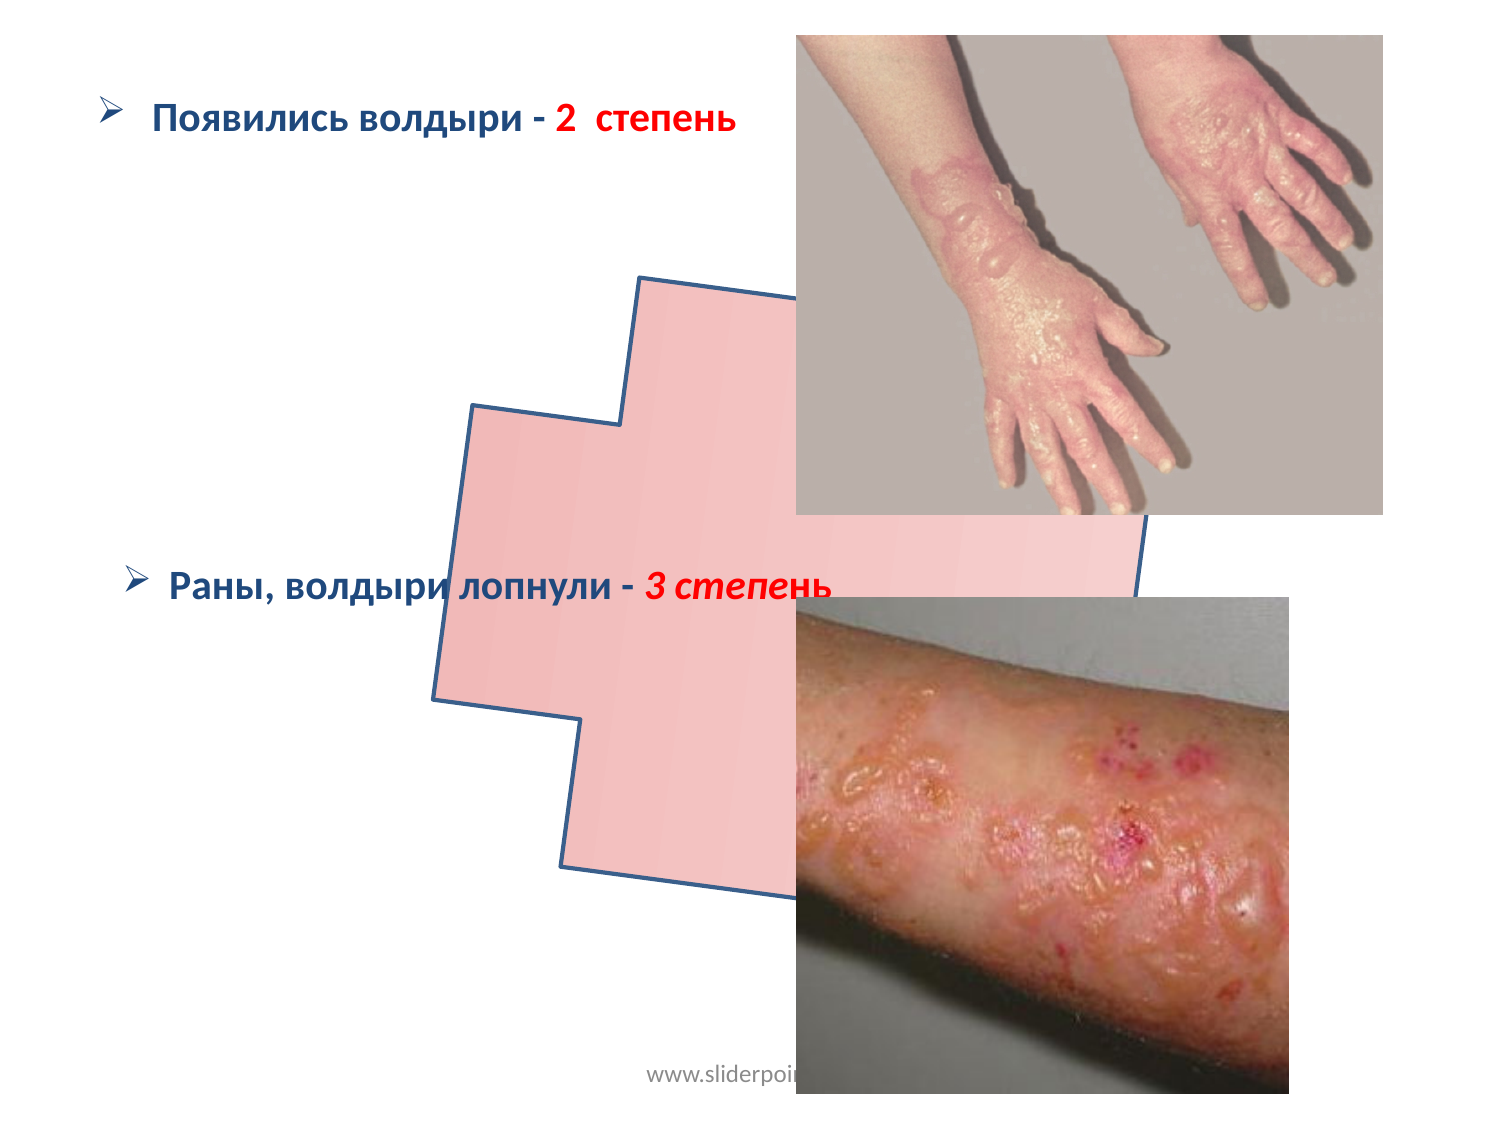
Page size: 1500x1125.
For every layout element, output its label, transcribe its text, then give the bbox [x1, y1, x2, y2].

text_box [430, 616, 791, 900]
picture [796, 34, 1383, 515]
text_box Появились волдыри - 2 степень [81, 81, 791, 197]
picture [796, 597, 1290, 1094]
text_box Раны, волдыри лопнули - 3 степень [107, 550, 857, 616]
text_box [450, 275, 1148, 596]
footer www.sliderpoint.org [512, 1042, 988, 1103]
